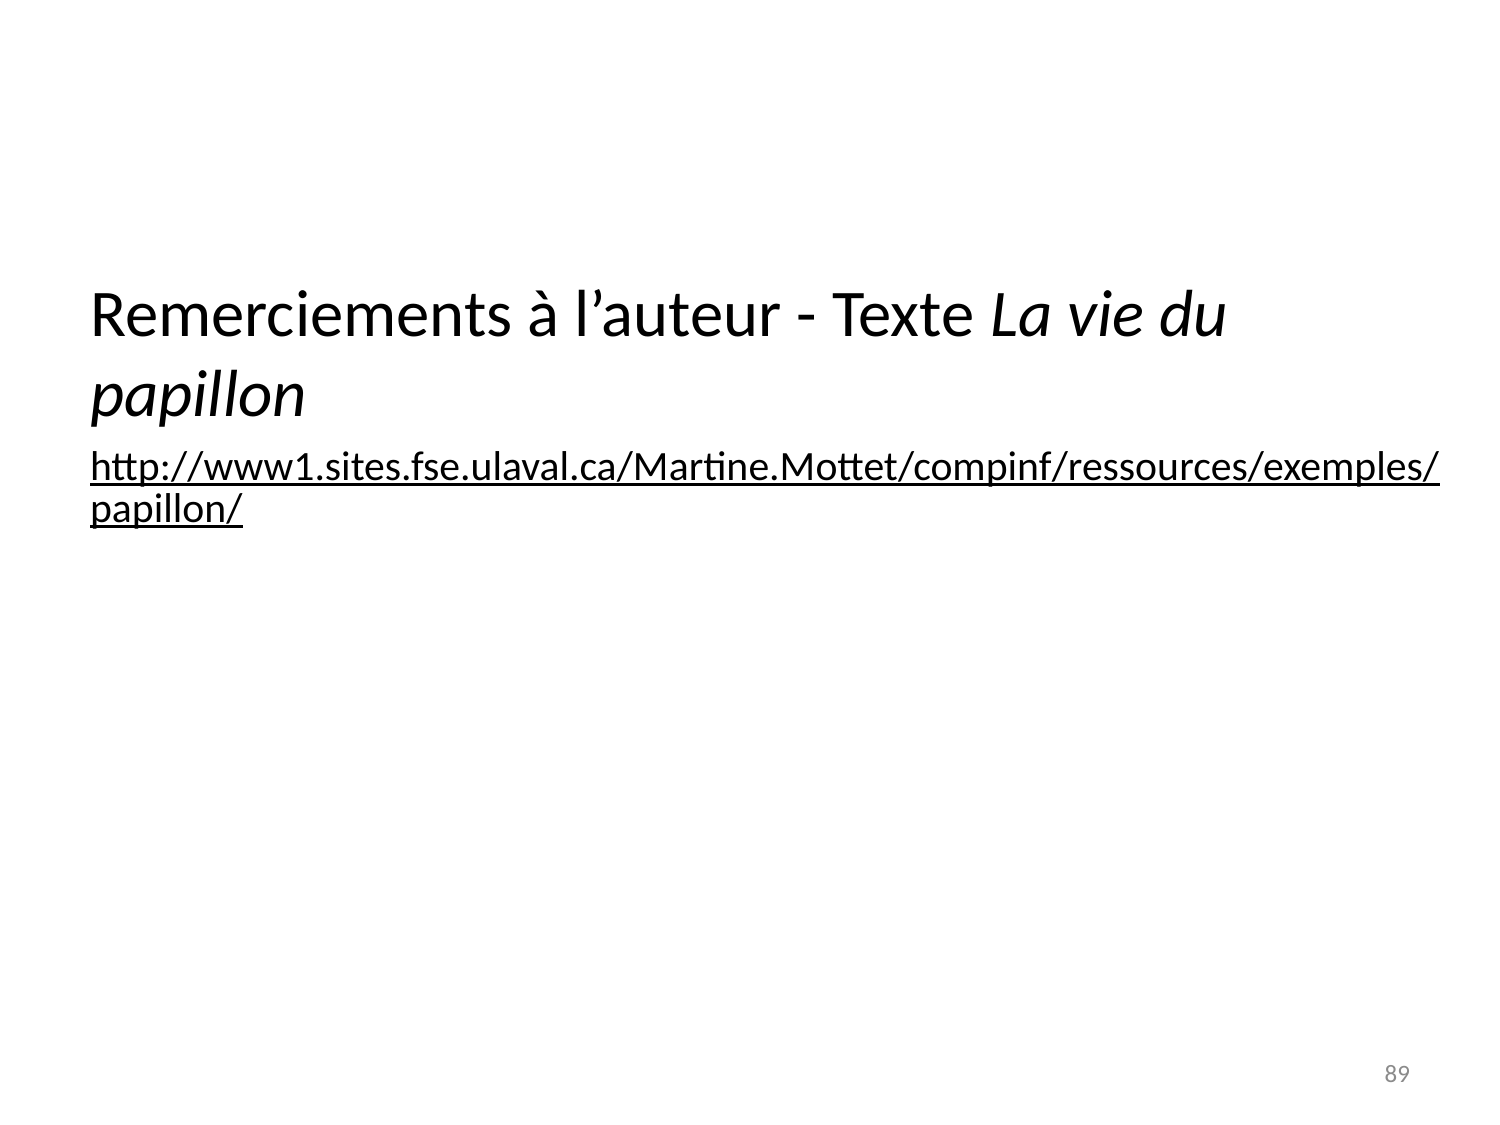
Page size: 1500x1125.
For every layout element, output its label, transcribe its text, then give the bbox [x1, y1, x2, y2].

list Remerciements à l’auteur - Texte La vie du papillon http://www1.sites.fse.ulaval.ca/Martine.Mottet/compinf/ressources/exemples/papillon/ [75, 262, 1459, 1071]
slide_number 89 [1074, 1042, 1425, 1103]
